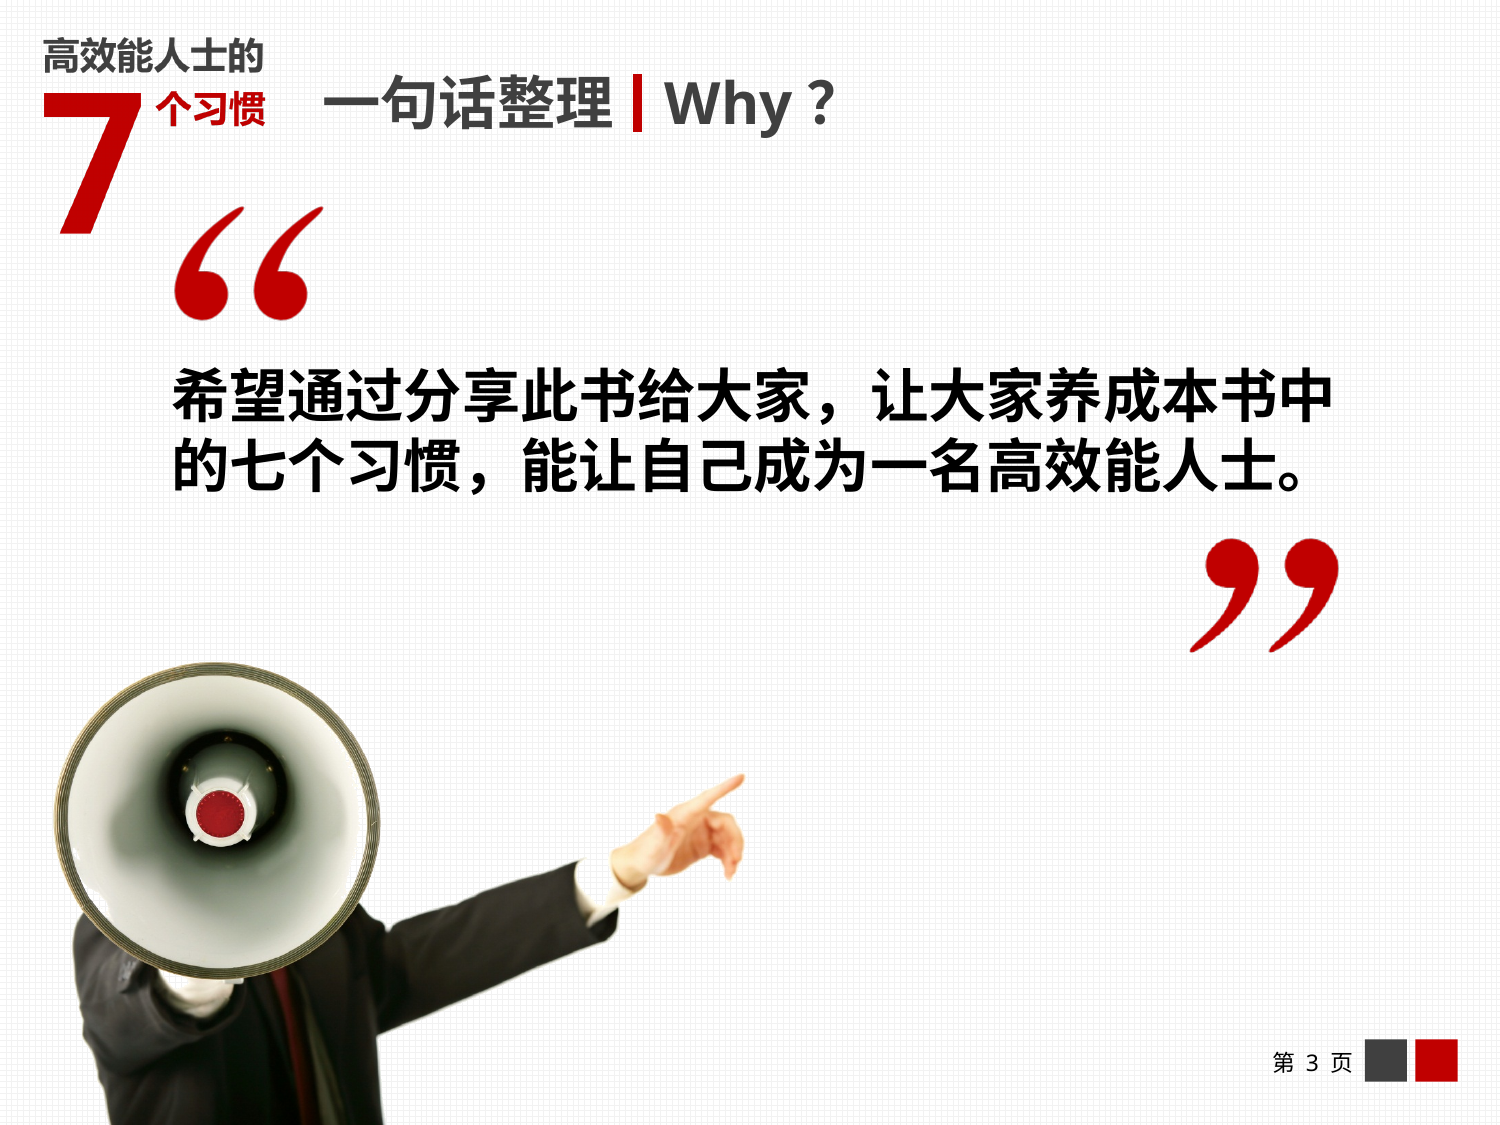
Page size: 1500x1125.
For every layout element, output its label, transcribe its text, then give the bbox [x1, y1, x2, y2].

text_box 希望通过分享此书给大家，让大家养成本书中的七个习惯，能让自己成为一名高效能人士。 [600, 352, 912, 507]
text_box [256, 58, 1073, 145]
text_box 第 3 页 [1257, 1041, 1369, 1084]
picture [0, 0, 810, 1125]
text_box [1364, 1038, 1408, 1083]
text_box [1414, 1038, 1459, 1083]
picture [912, 74, 1500, 864]
